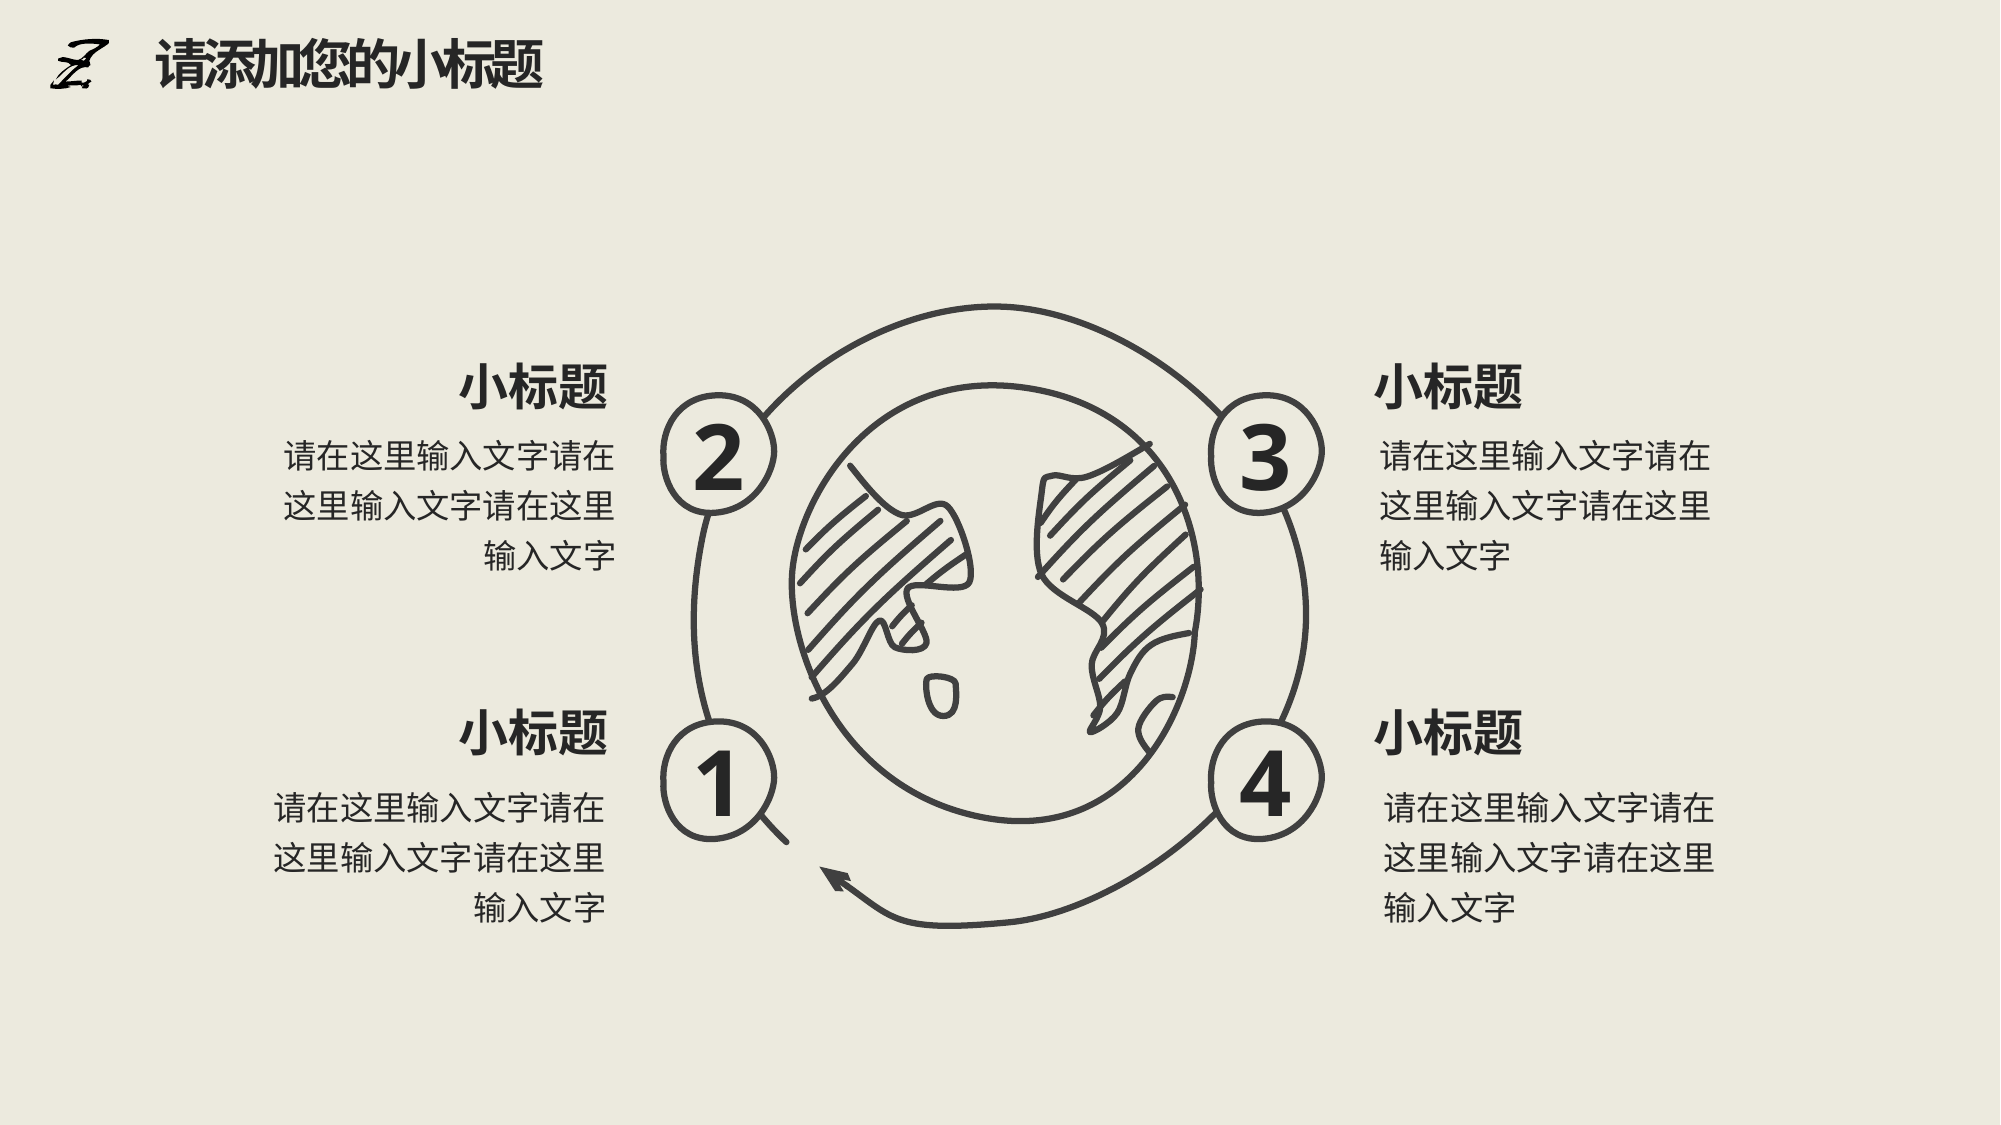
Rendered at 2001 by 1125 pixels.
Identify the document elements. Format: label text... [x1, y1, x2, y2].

text_box 小标题 [1358, 693, 1539, 769]
text_box [1214, 484, 1308, 753]
text_box 3 [1214, 394, 1323, 514]
text_box [793, 305, 1192, 386]
text_box 小标题 [443, 347, 624, 423]
text_box 小标题 [1358, 347, 1539, 423]
text_box 请添加您的小标题 [139, 23, 560, 103]
text_box 1 [662, 720, 776, 841]
text_box 4 [1214, 720, 1323, 841]
picture [50, 38, 109, 89]
text_box 请在这里输入文字请在这里输入文字请在这里输入文字 [1369, 769, 1762, 934]
text_box [692, 392, 1212, 927]
text_box 请在这里输入文字请在这里输入文字请在这里输入文字 [1364, 418, 1757, 583]
text_box 请在这里输入文字请在这里输入文字请在这里输入文字 [238, 418, 631, 583]
text_box [1214, 406, 1222, 426]
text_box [786, 386, 1214, 819]
text_box 小标题 [443, 693, 624, 769]
text_box 2 [662, 394, 776, 514]
text_box 请在这里输入文字请在这里输入文字请在这里输入文字 [228, 769, 621, 934]
